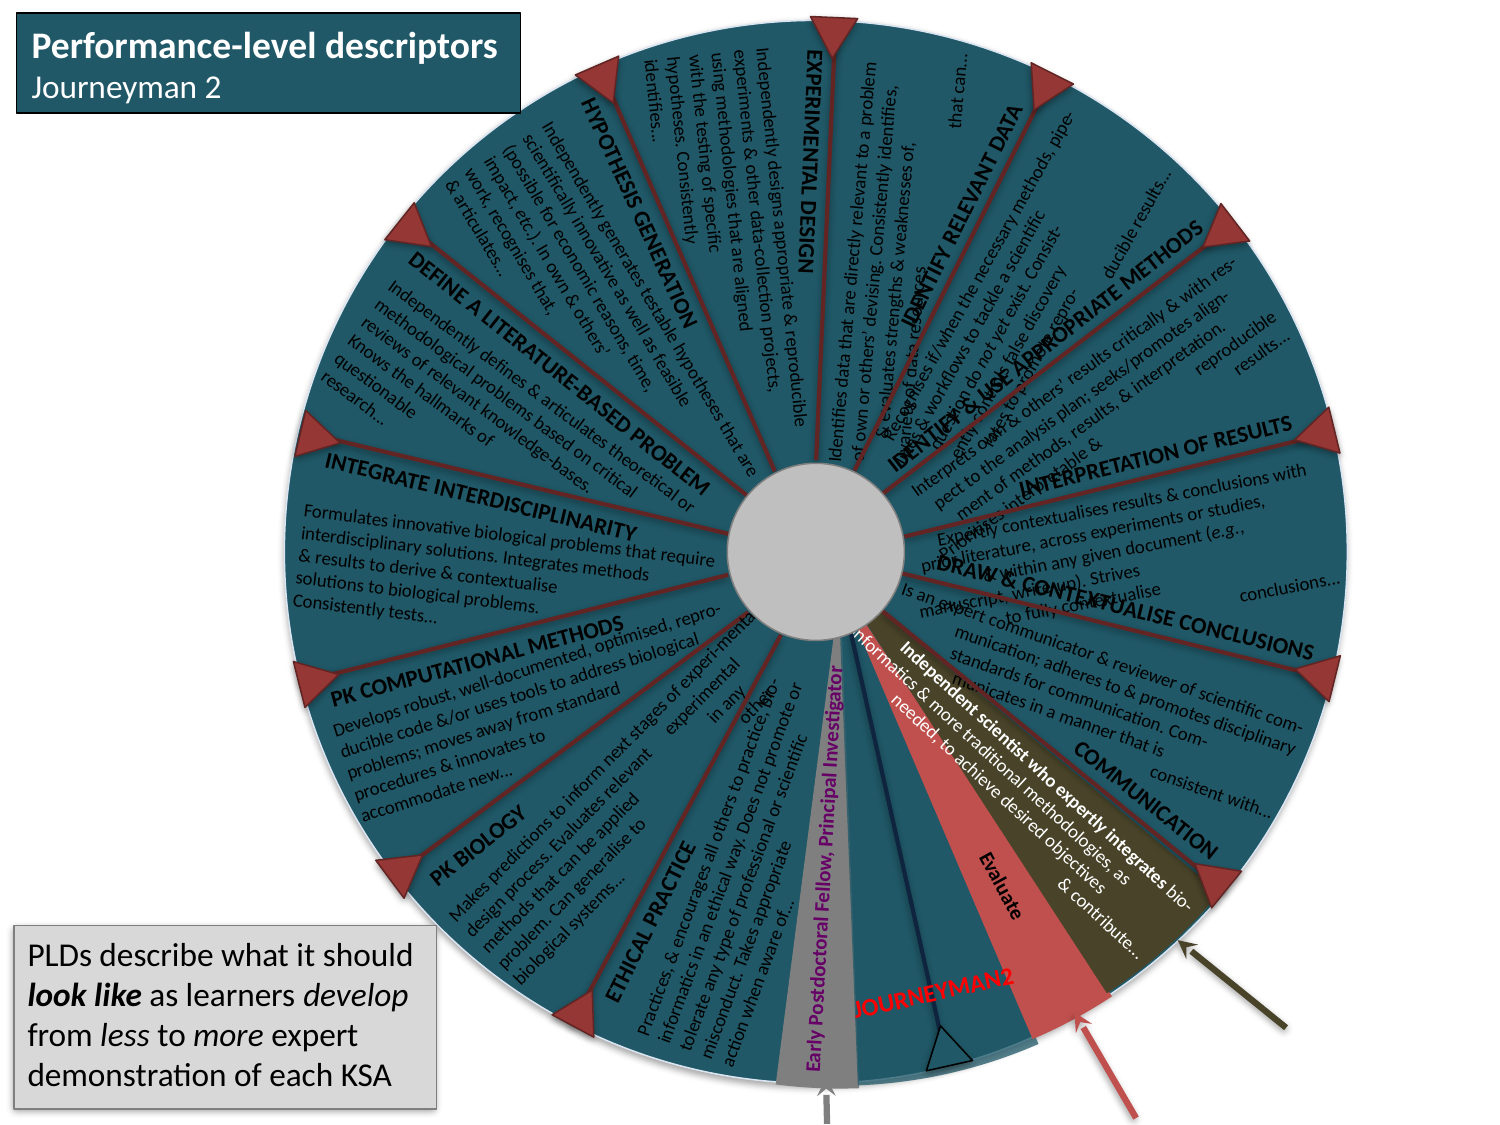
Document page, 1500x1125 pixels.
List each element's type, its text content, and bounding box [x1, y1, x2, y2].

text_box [12, 925, 474, 1110]
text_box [1177, 939, 1287, 1028]
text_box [137, 0, 1500, 1125]
text_box Performance-level descriptors Journeyman 2 [16, 13, 131, 113]
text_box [1074, 1012, 1137, 1119]
